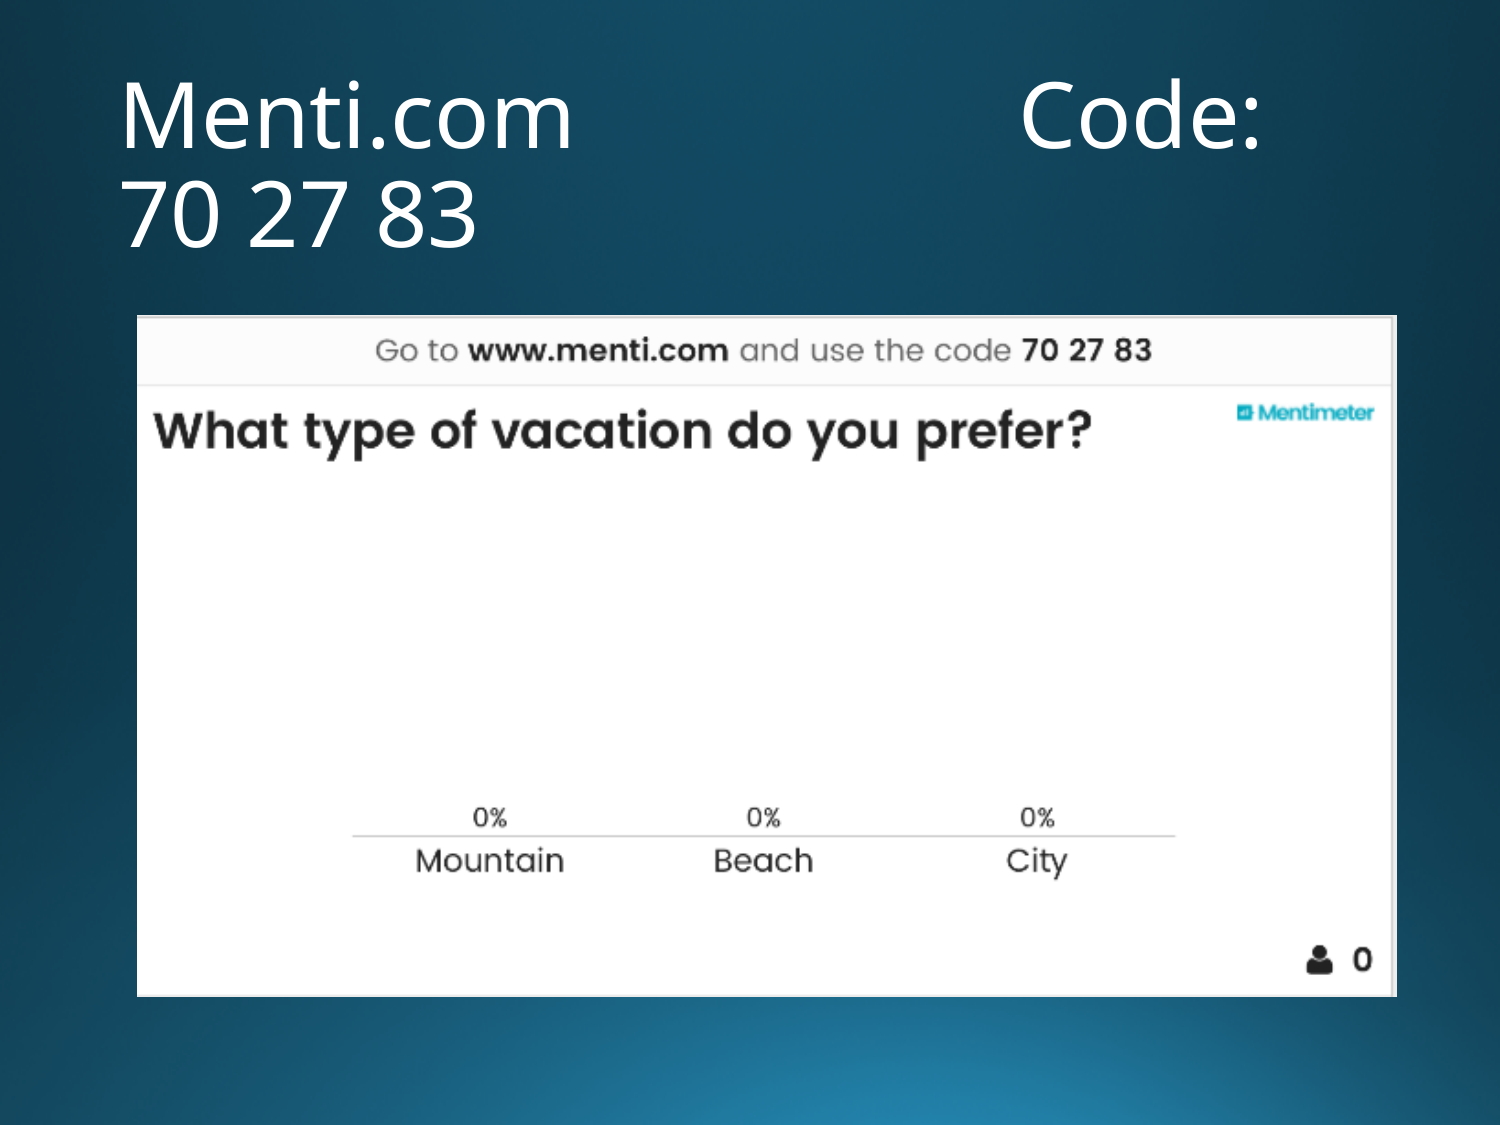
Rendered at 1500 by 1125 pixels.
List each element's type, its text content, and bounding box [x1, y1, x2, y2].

title Menti.com Code: 70 27 83 [103, 59, 1397, 278]
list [137, 315, 1397, 997]
picture [0, 0, 1500, 1125]
